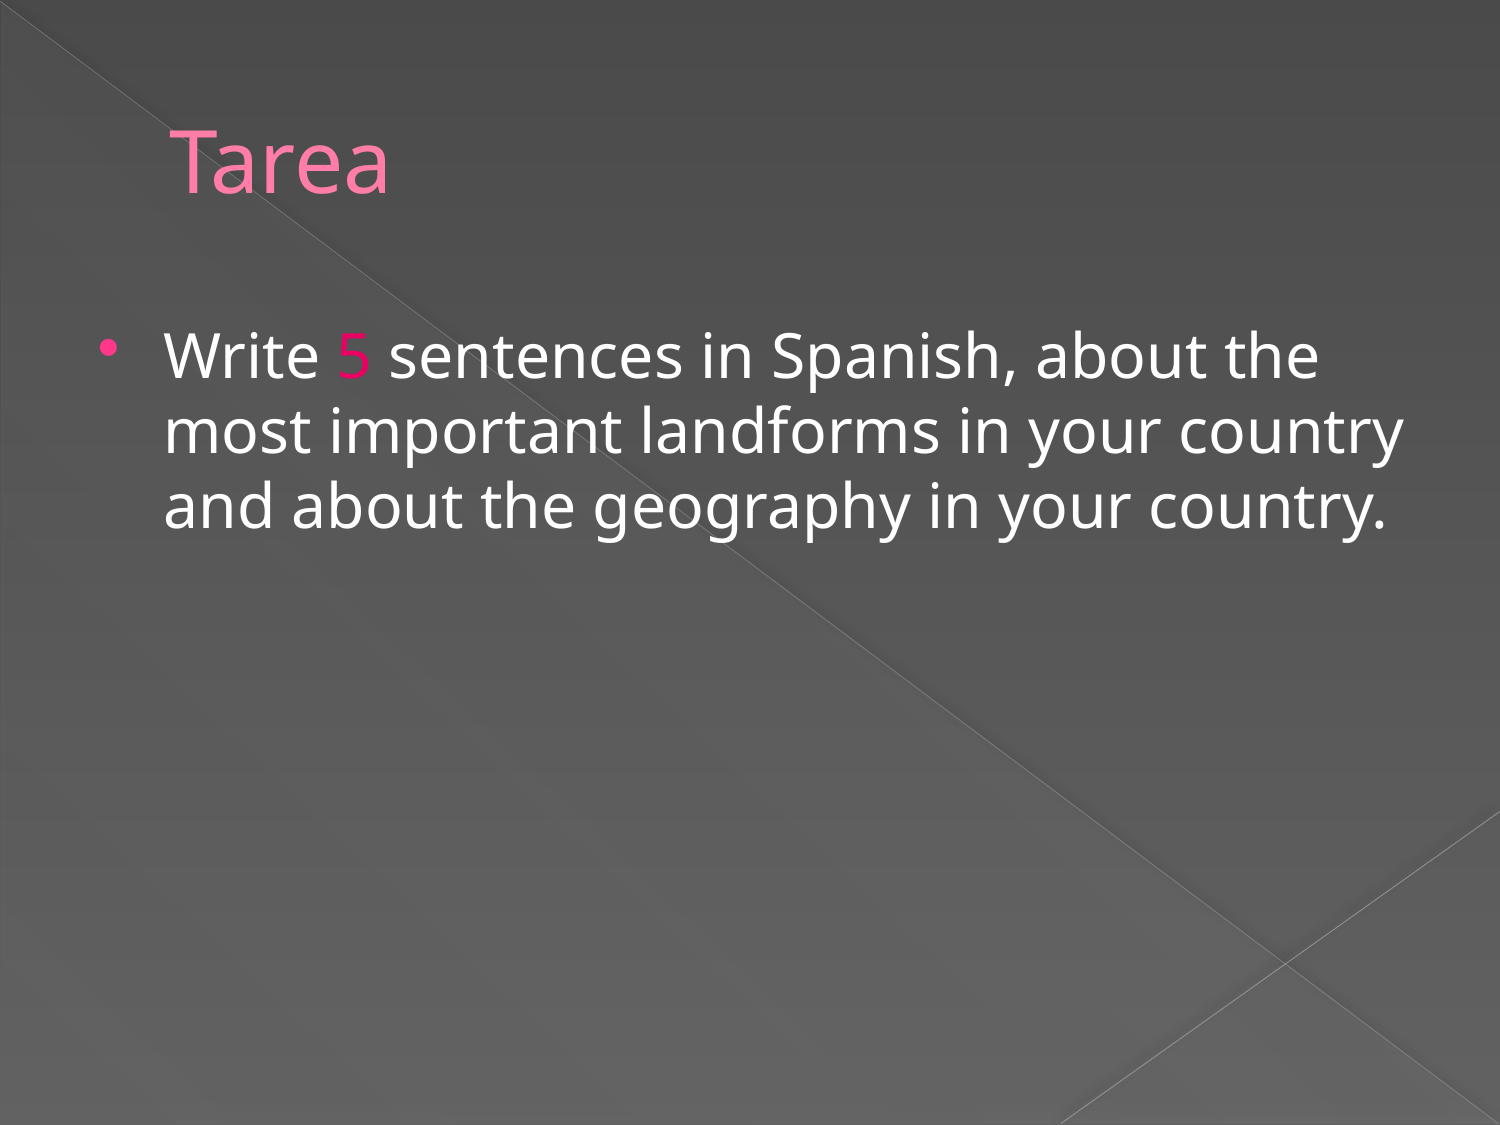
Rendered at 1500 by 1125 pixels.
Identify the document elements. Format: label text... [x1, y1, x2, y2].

list Write 5 sentences in Spanish, about the most important landforms in your country and about the geography in your country. [75, 308, 1425, 1059]
title Tarea [75, 43, 1425, 274]
